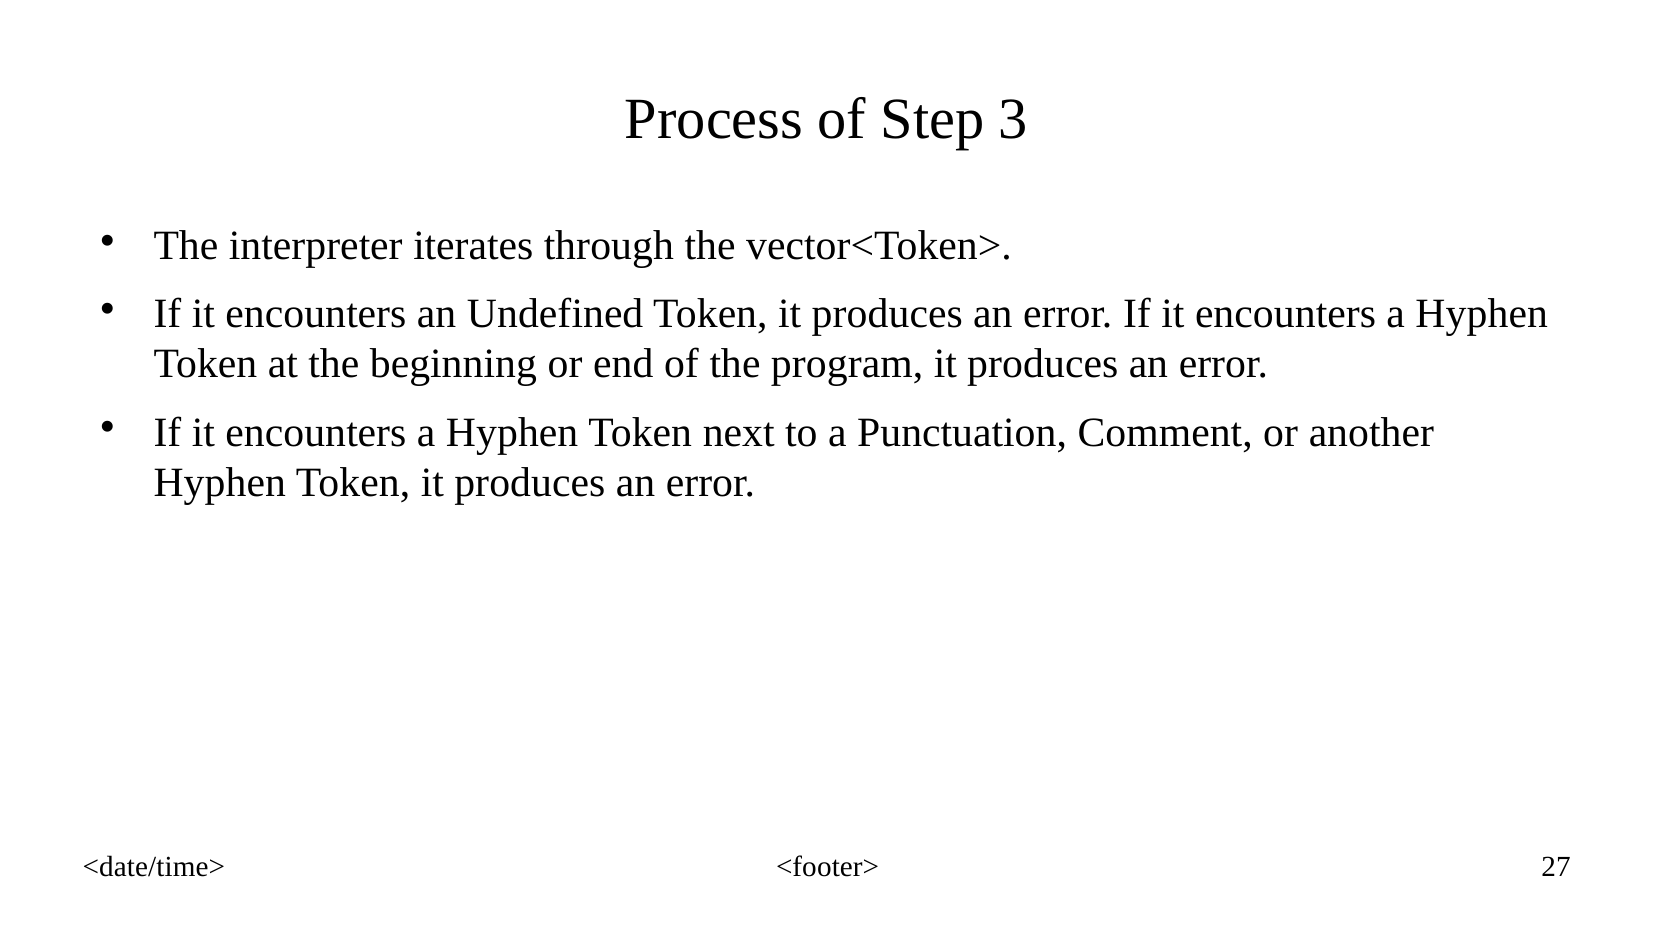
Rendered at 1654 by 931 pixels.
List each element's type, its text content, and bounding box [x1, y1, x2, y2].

text_box The interpreter iterates through the vector<Token>. If it encounters an Undefined Token, it produces an error. If it encounters a Hyphen Token at the beginning or end of the program, it produces an error. If it encounters a Hyphen Token next to a Punctuation, Comment, or another Hyphen Token, it produces an error. [82, 217, 1571, 757]
text_box Process of Step 3 [82, 37, 1571, 193]
